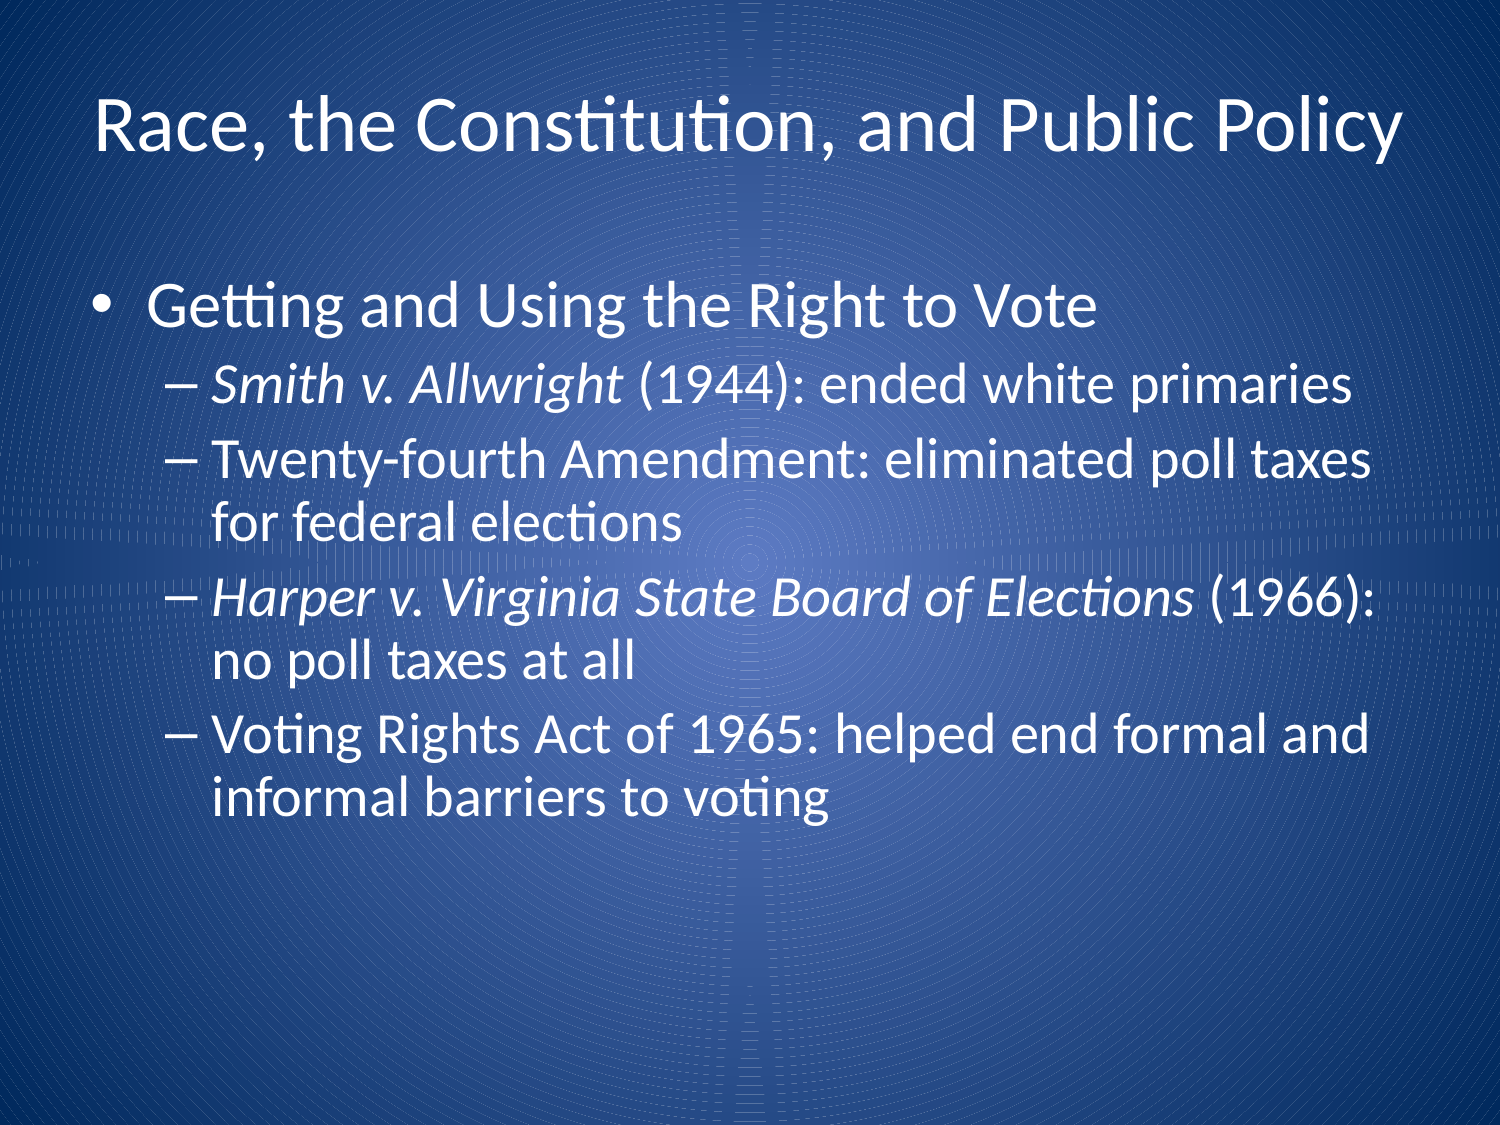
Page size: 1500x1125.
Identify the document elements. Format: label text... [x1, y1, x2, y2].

title Race, the Constitution, and Public Policy [75, 24, 1425, 213]
list Getting and Using the Right to Vote Smith v. Allwright (1944): ended white primaries Twenty-fourth Amendment: eliminated poll taxes for federal elections Harper v. Virginia State Board of Elections (1966): no poll taxes at all Voting Rights Act of 1965: helped end formal and informal barriers to voting [75, 262, 1425, 1005]
